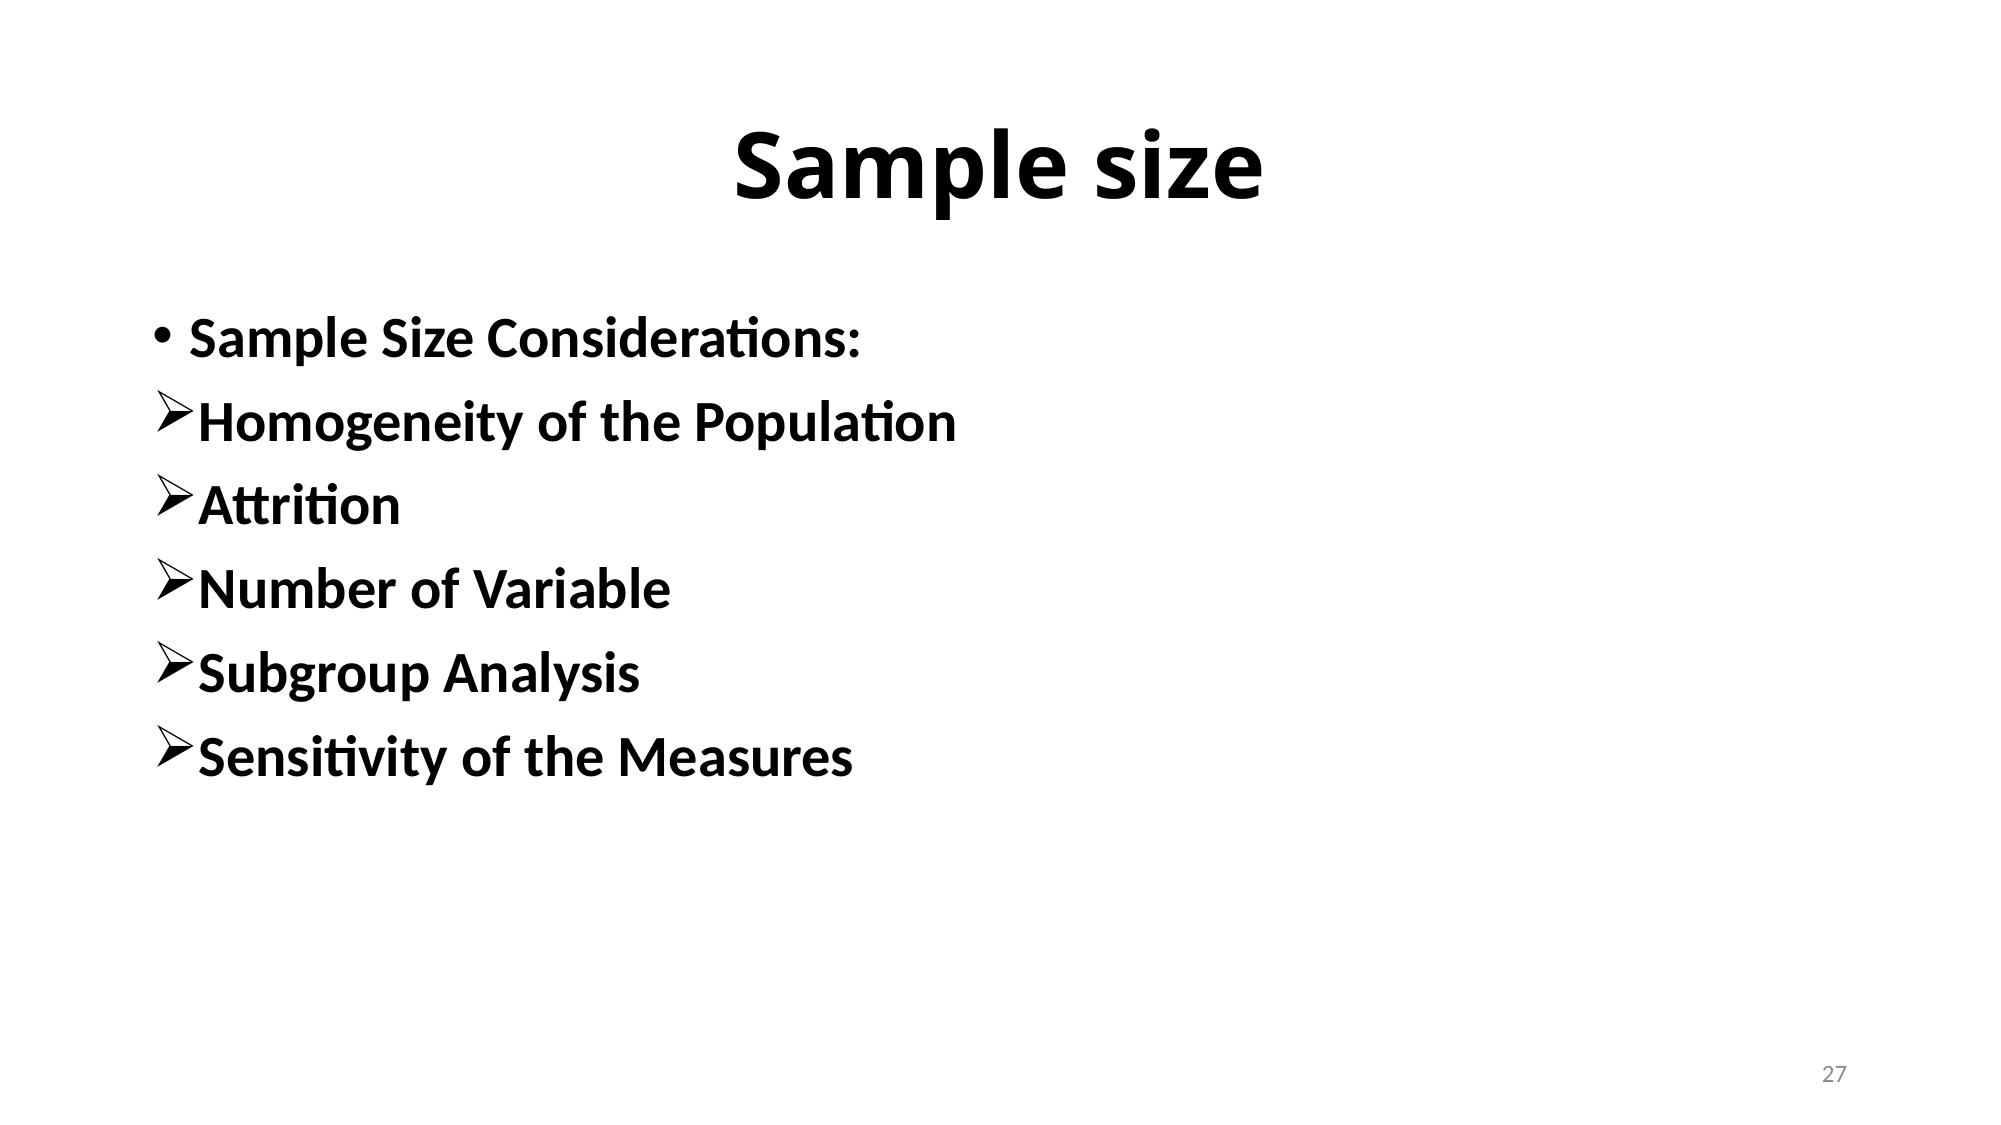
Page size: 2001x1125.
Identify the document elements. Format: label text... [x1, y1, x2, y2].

list Sample Size Considerations: Homogeneity of the Population Attrition Number of Variable Subgroup Analysis Sensitivity of the Measures [137, 299, 1863, 1014]
slide_number 27 [1412, 1042, 1863, 1103]
title Sample size [137, 59, 1863, 278]
